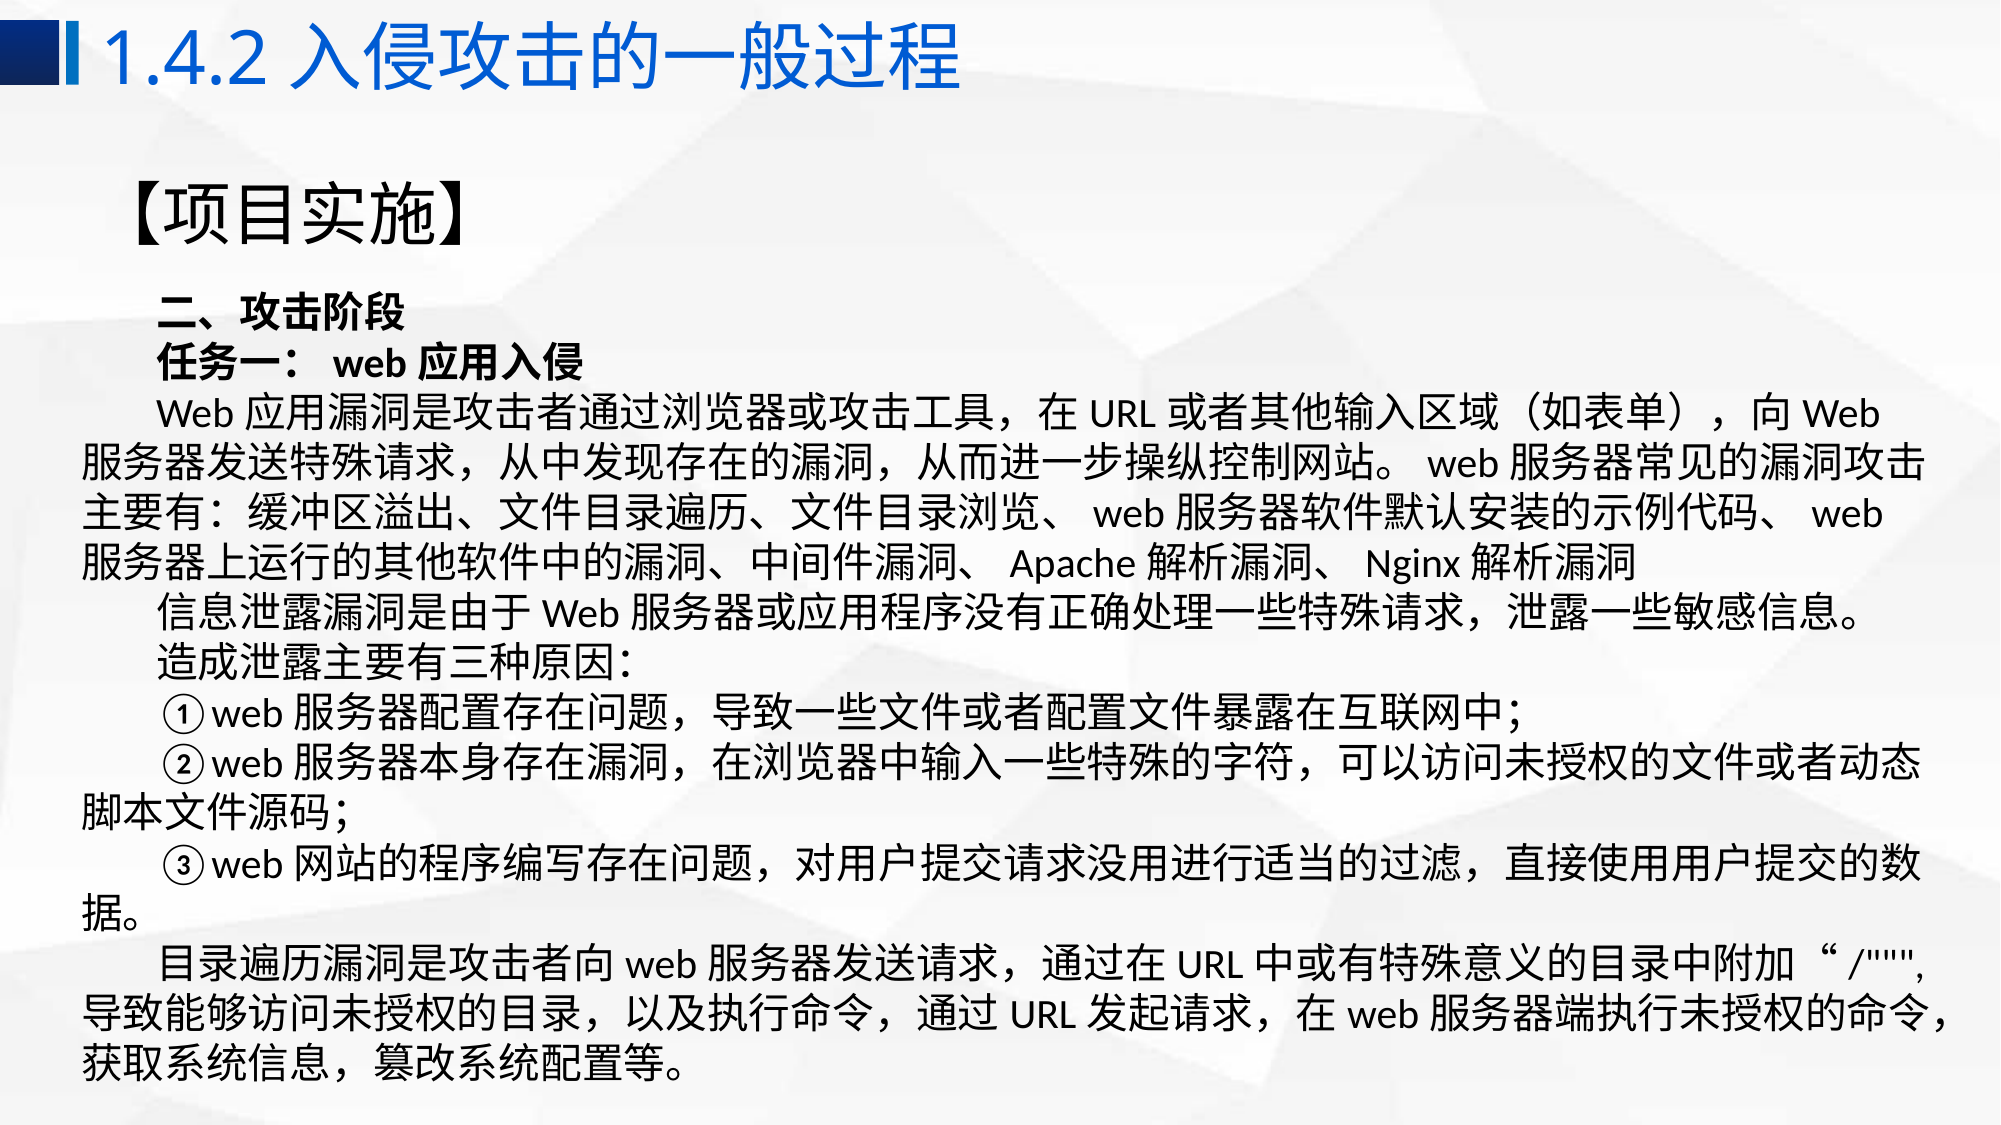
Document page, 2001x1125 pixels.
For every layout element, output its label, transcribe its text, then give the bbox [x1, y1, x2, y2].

title 【项目实施】 [78, 172, 653, 263]
picture [0, 0, 2001, 1125]
text_box 1.4.2入侵攻击的一般过程 [85, 9, 1441, 101]
text_box [0, 20, 60, 85]
text_box [66, 20, 79, 85]
text_box 二、攻击阶段 任务一：web应用入侵 Web应用漏洞是攻击者通过浏览器或攻击工具，在URL或者其他输入区域（如表单），向Web服务器发送特殊请求，从中发现存在的漏洞，从而进一步操纵控制网站。web服务器常见的漏洞攻击主要有：缓冲区溢出、文件目录遍历、文件目录浏览、web服务器软件默认安装的示例代码、web服务器上运行的其他软件中的漏洞、中间件漏洞、Apache解析漏洞、Nginx解析漏洞 信息泄露漏洞是由于Web服务器或应用程序没有正确处理一些特殊请求，泄露一些敏感信息。 造成泄露主要有三种原因： ①web服务器配置存在问题，导致一些文件或者配置文件暴露在互联网中； ②web服务器本身存在漏洞，在浏览器中输入一些特殊的字符，可以访问未授权的文件或者动态脚本文件源码； ③web网站的程序编写存在问题，对用户提交请求没用进行适当的过滤，直接使用用户提交的数据。 目录遍历漏洞是攻击者向web服务器发送请求，通过在URL中或有特殊意义的目录中附加“/""",导致能够访问未授权的目录，以及执行命令，通过URL发起请求，在web服务器端执行未授权的命令，获取系统信息，篡改系统配置等。 [66, 278, 1947, 1036]
